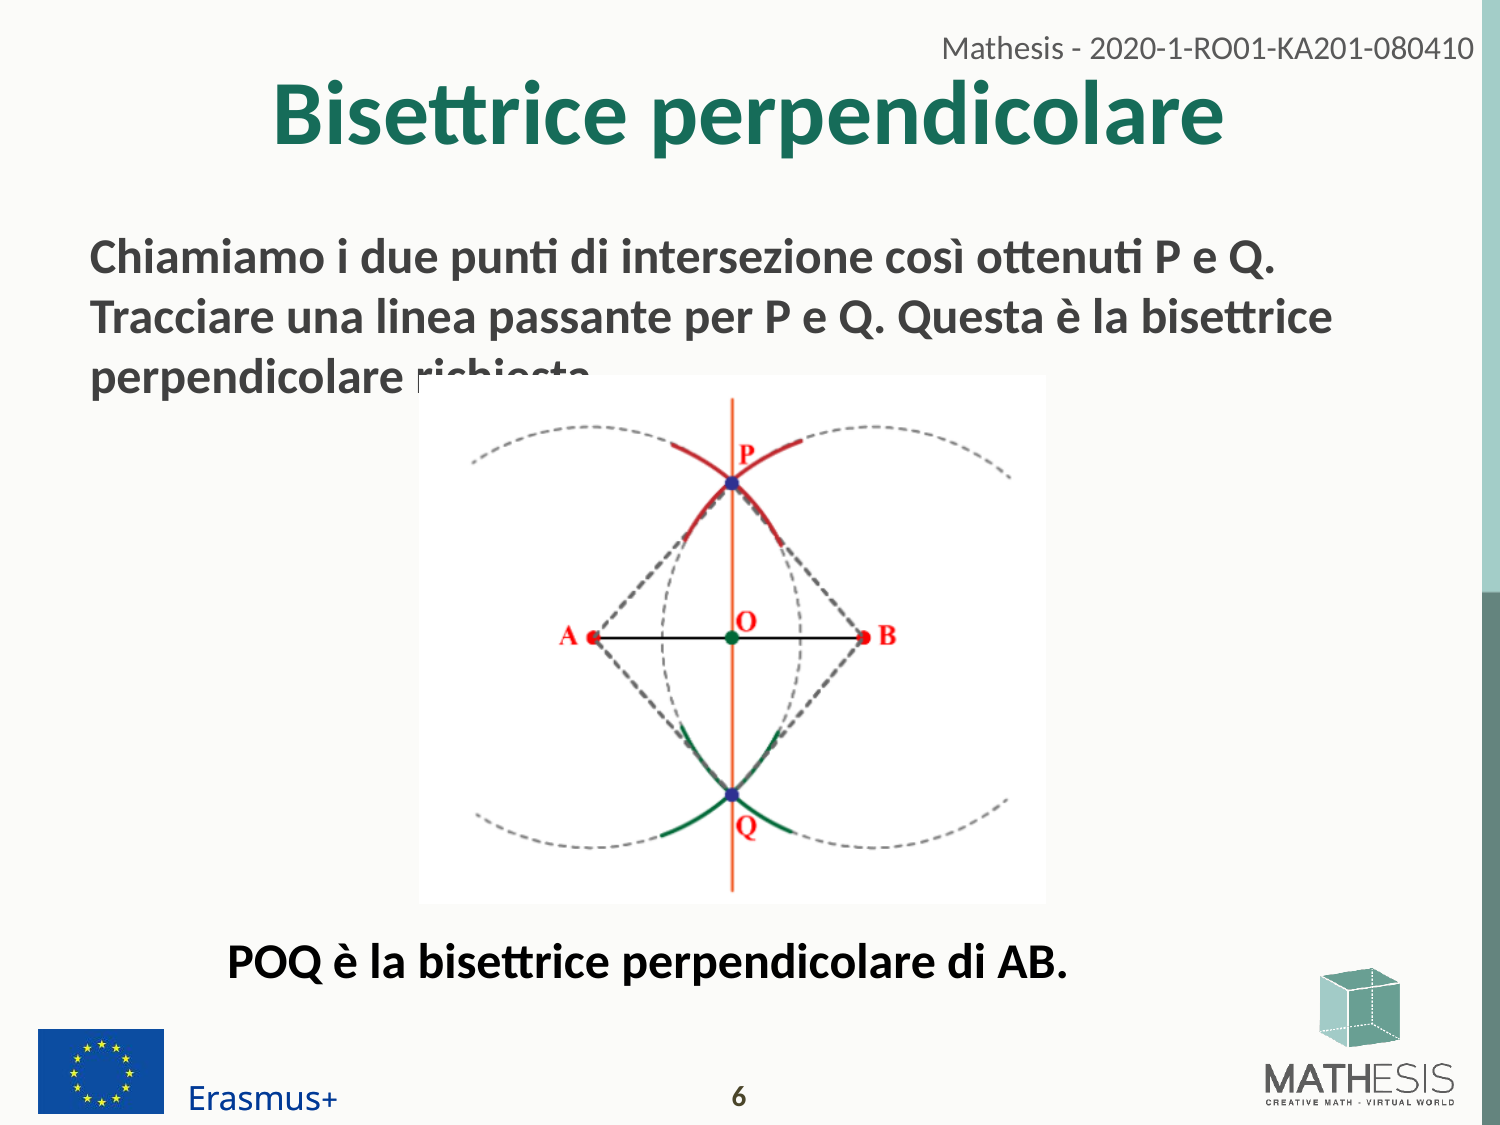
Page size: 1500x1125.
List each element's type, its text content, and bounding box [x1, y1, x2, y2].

picture [38, 1029, 164, 1114]
text_box POQ è la bisettrice perpendicolare di AB. [212, 921, 1252, 996]
list Chiamiamo i due punti di intersezione così ottenuti P e Q. Tracciare una linea passante per P e Q. Questa è la bisettrice perpendicolare richiesta. [75, 216, 1425, 959]
title Bisettrice perpendicolare [75, 45, 1425, 216]
picture [418, 375, 1046, 904]
